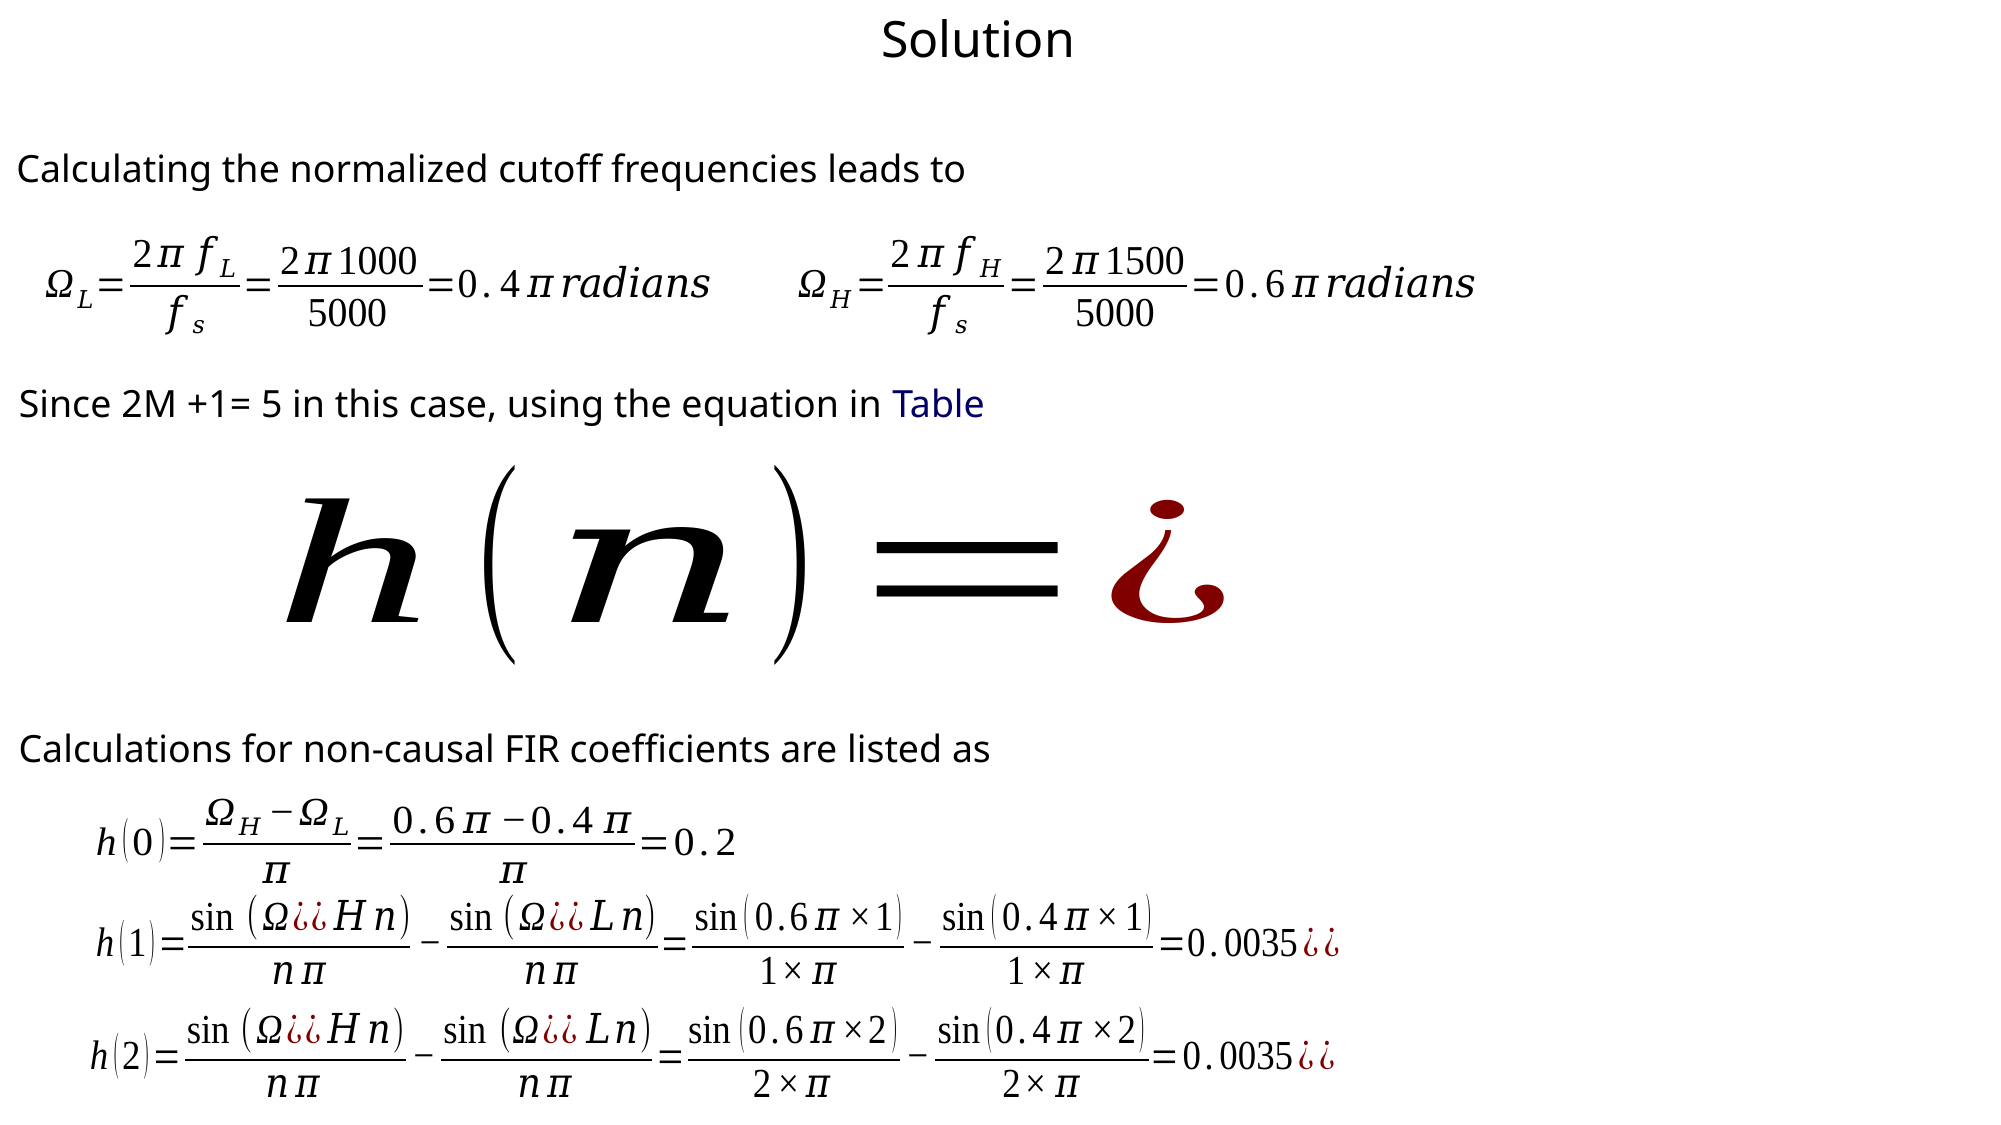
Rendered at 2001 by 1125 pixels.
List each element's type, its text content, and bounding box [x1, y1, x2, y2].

text_box Solution [866, 0, 1090, 75]
text_box Calculations for non-causal FIR coefficients are listed as [3, 717, 1007, 778]
text_box Calculating the normalized cutoff frequencies leads to [1, 138, 982, 198]
text_box Since 2M +1= 5 in this case, using the equation in Table [4, 372, 1000, 433]
